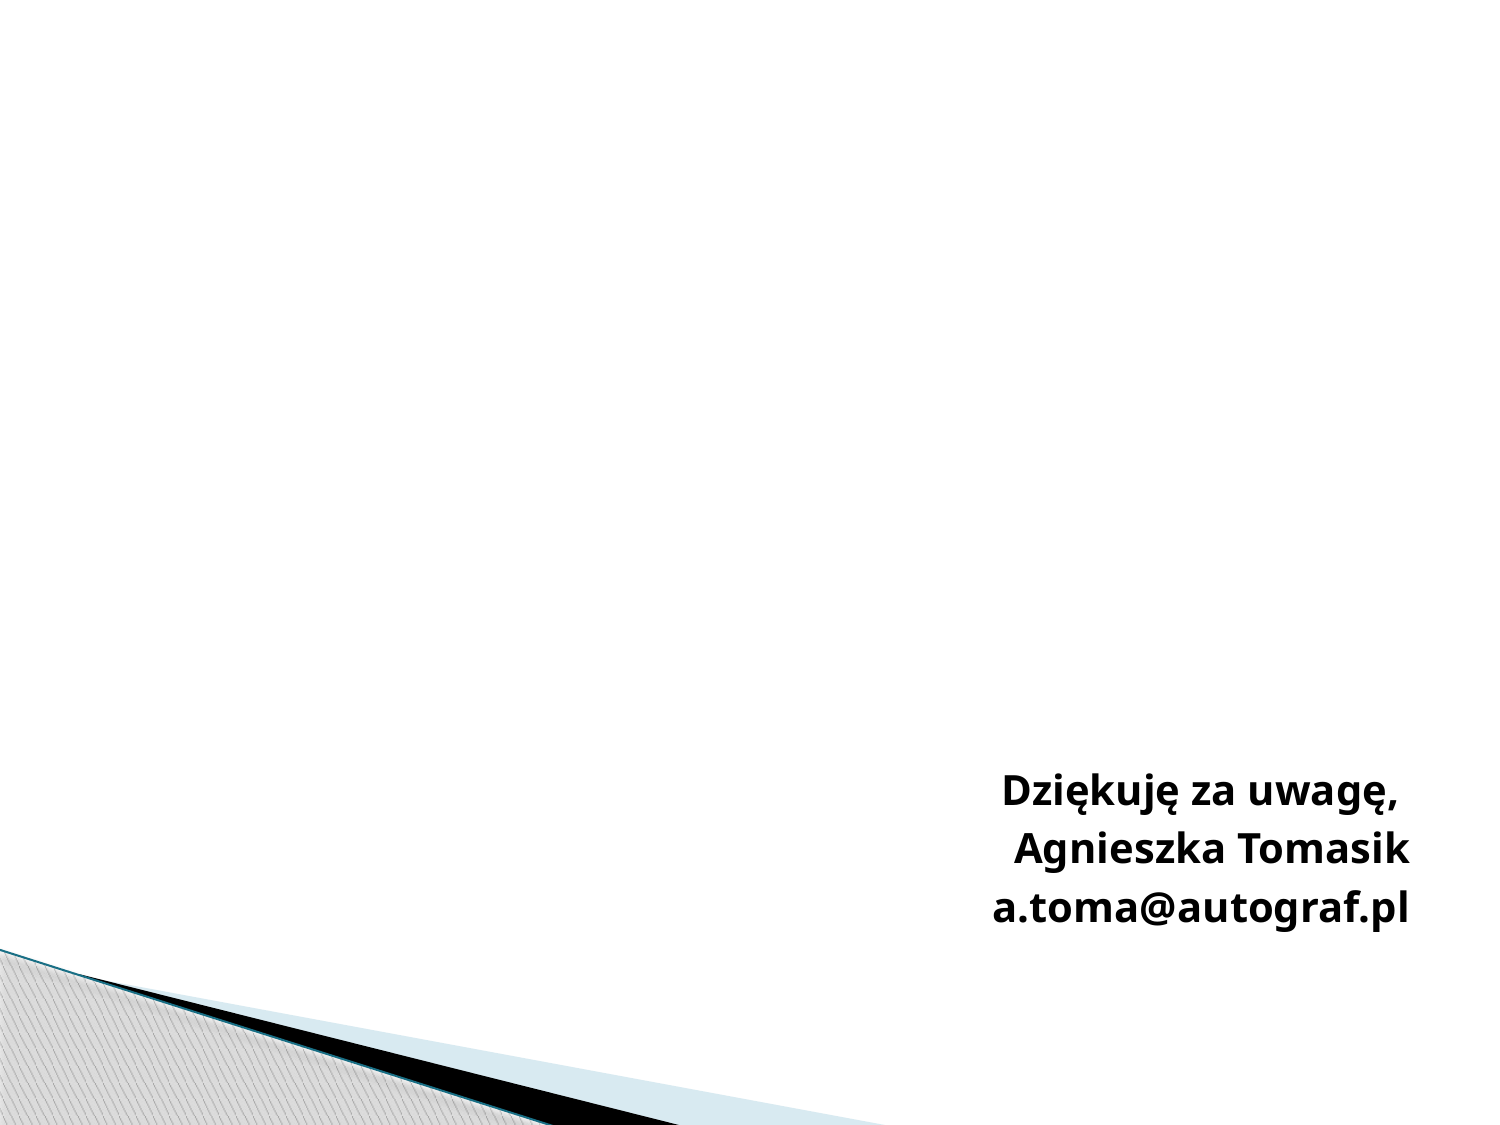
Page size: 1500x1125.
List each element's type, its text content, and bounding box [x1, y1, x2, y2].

list Dziękuję za uwagę, Agnieszka Tomasik a.toma@autograf.pl [75, 243, 1425, 986]
